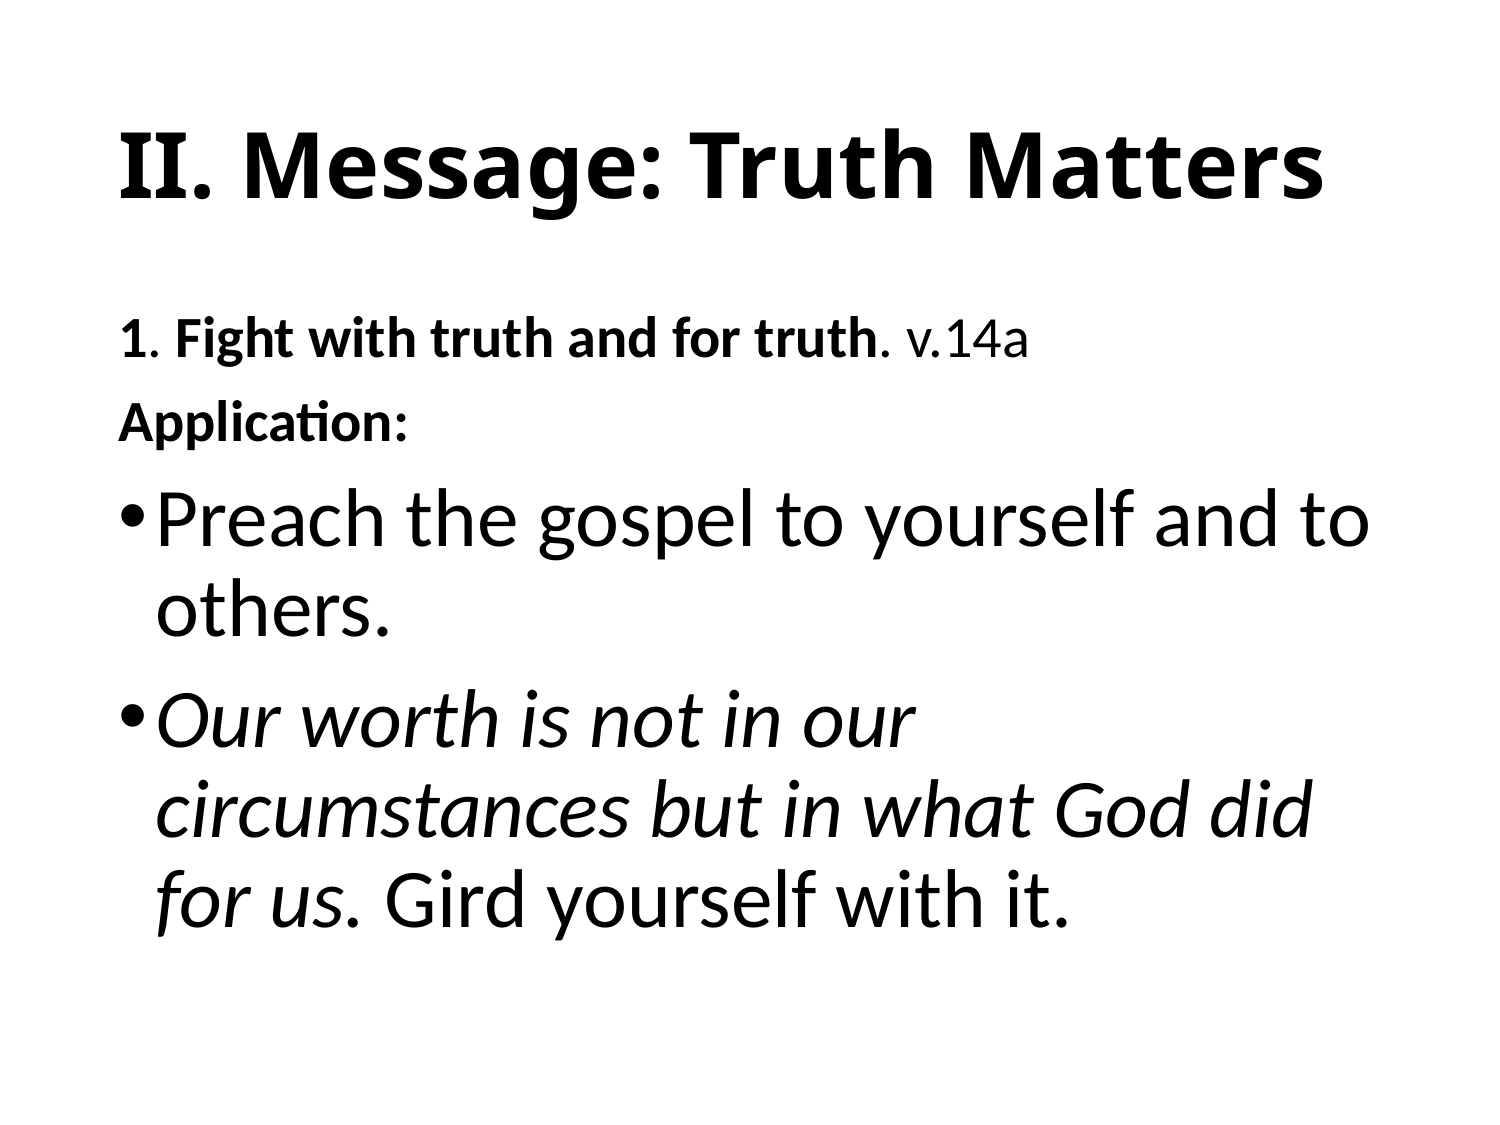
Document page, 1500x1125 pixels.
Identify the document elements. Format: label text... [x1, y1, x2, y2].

list 1. Fight with truth and for truth. v.14a Application: Preach the gospel to yourself and to others. Our worth is not in our circumstances but in what God did for us. Gird yourself with it. [103, 299, 1397, 1014]
title II. Message: Truth Matters [103, 59, 1397, 278]
